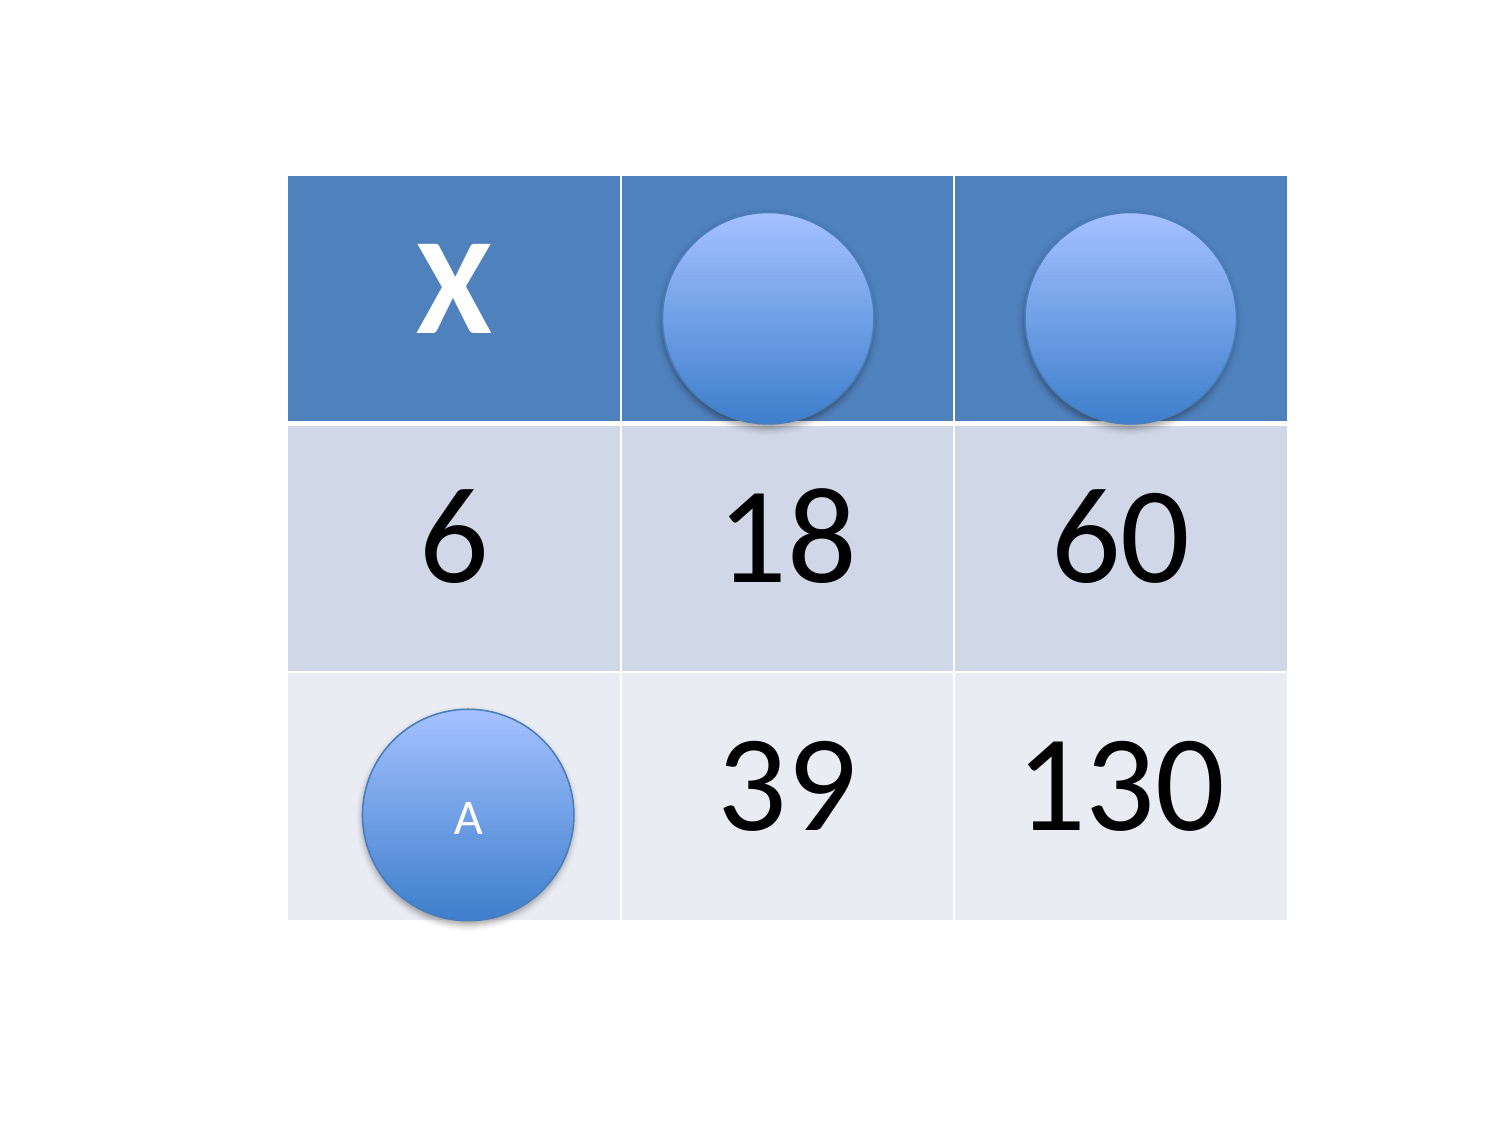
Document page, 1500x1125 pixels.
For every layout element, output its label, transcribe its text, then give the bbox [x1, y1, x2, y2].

text_box [661, 211, 875, 425]
table_cell 60 [955, 426, 1287, 671]
table_header 10 [955, 176, 1287, 421]
table_cell 6 [288, 426, 620, 671]
table_cell 13 [288, 673, 620, 920]
table_header 3 [622, 176, 953, 421]
table_cell 39 [622, 673, 953, 920]
table_cell 130 [955, 673, 1287, 920]
text_box A [361, 708, 575, 922]
table_header X [288, 176, 620, 421]
text_box [1024, 211, 1238, 425]
table_cell 18 [622, 426, 953, 671]
